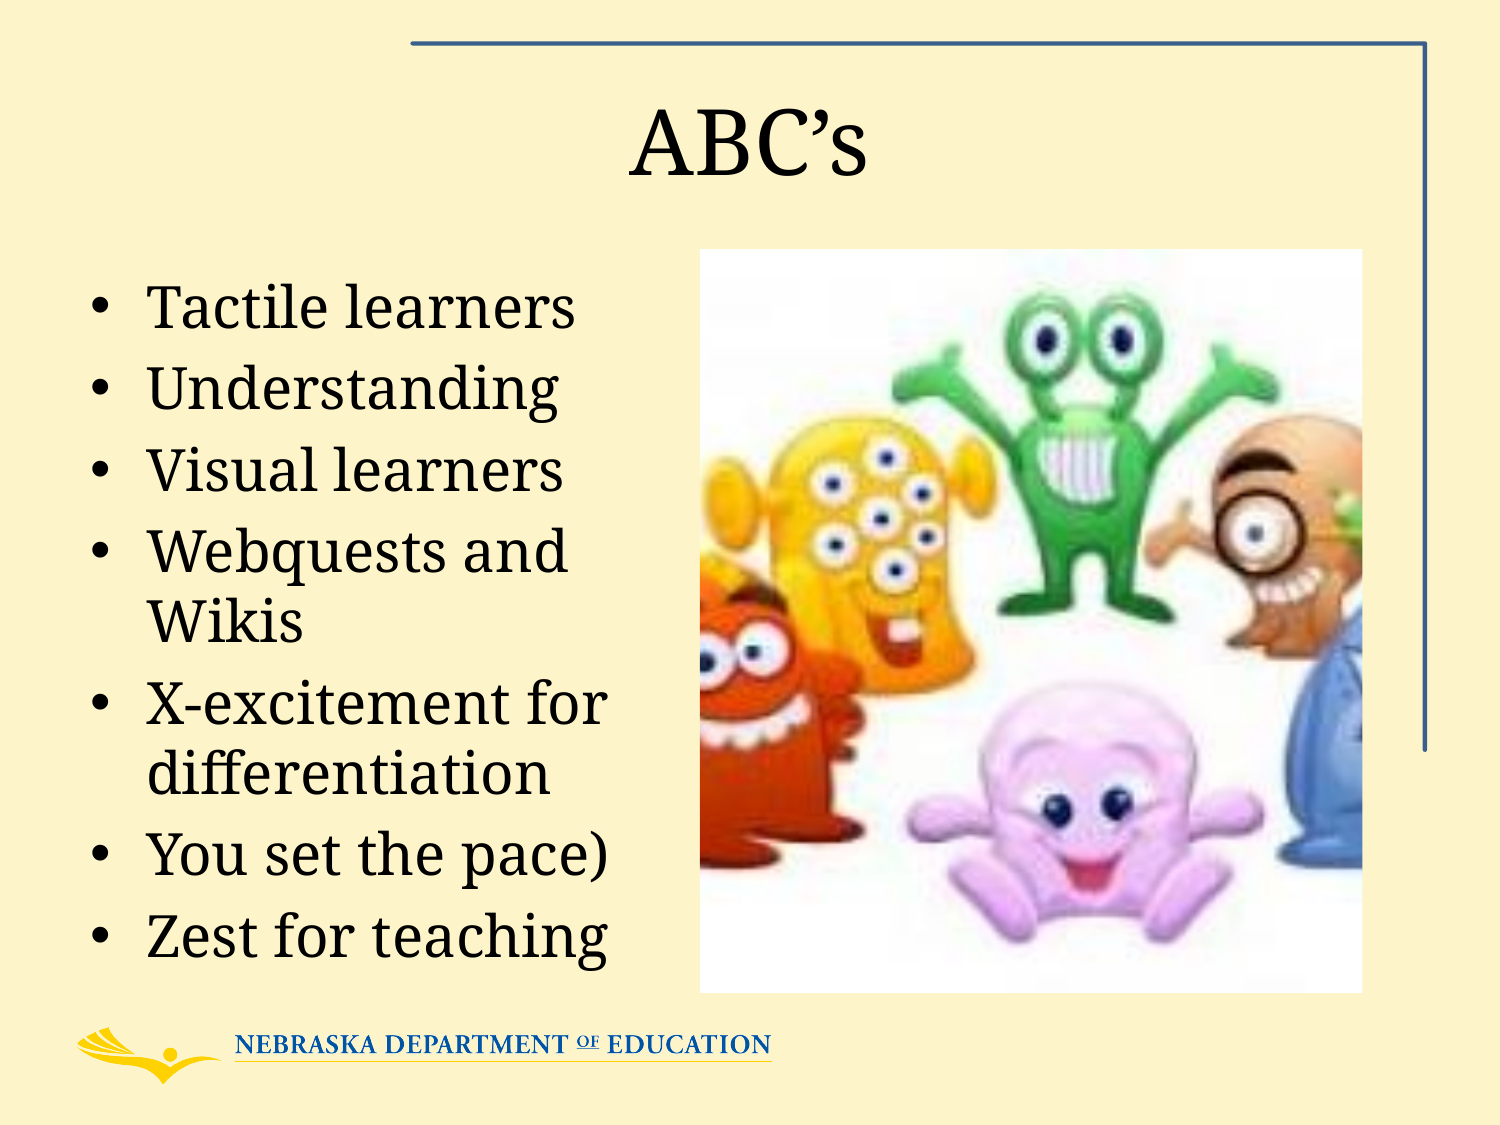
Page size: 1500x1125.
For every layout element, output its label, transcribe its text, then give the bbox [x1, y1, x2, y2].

list Tactile learners Understanding Visual learners Webquests and Wikis X-excitement for differentiation You set the pace) Zest for teaching [75, 262, 738, 1005]
picture [75, 1024, 800, 1094]
picture [699, 249, 1363, 993]
title ABC’s [75, 45, 1425, 233]
